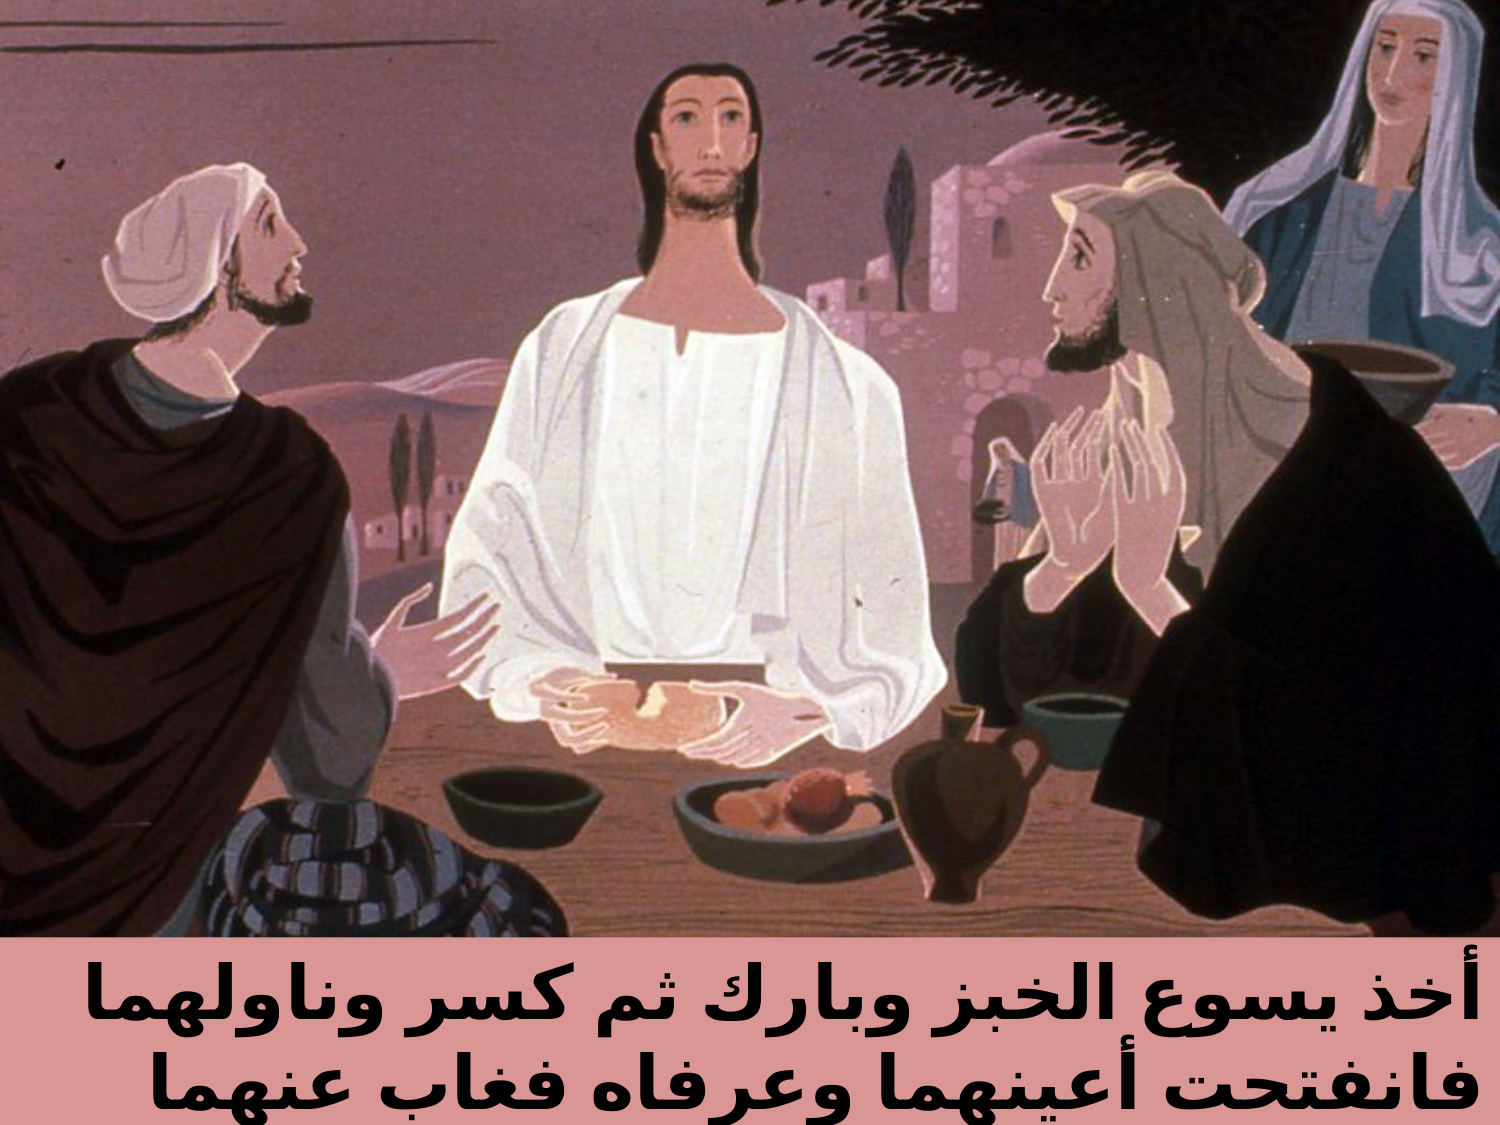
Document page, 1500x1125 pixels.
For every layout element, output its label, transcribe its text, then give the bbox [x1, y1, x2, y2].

picture [0, 0, 1500, 938]
text_box أخذ يسوع الخبز وبارك ثم كسر وناولهما فانفتحت أعينهما وعرفاه فغاب عنهما [0, 946, 1500, 1125]
